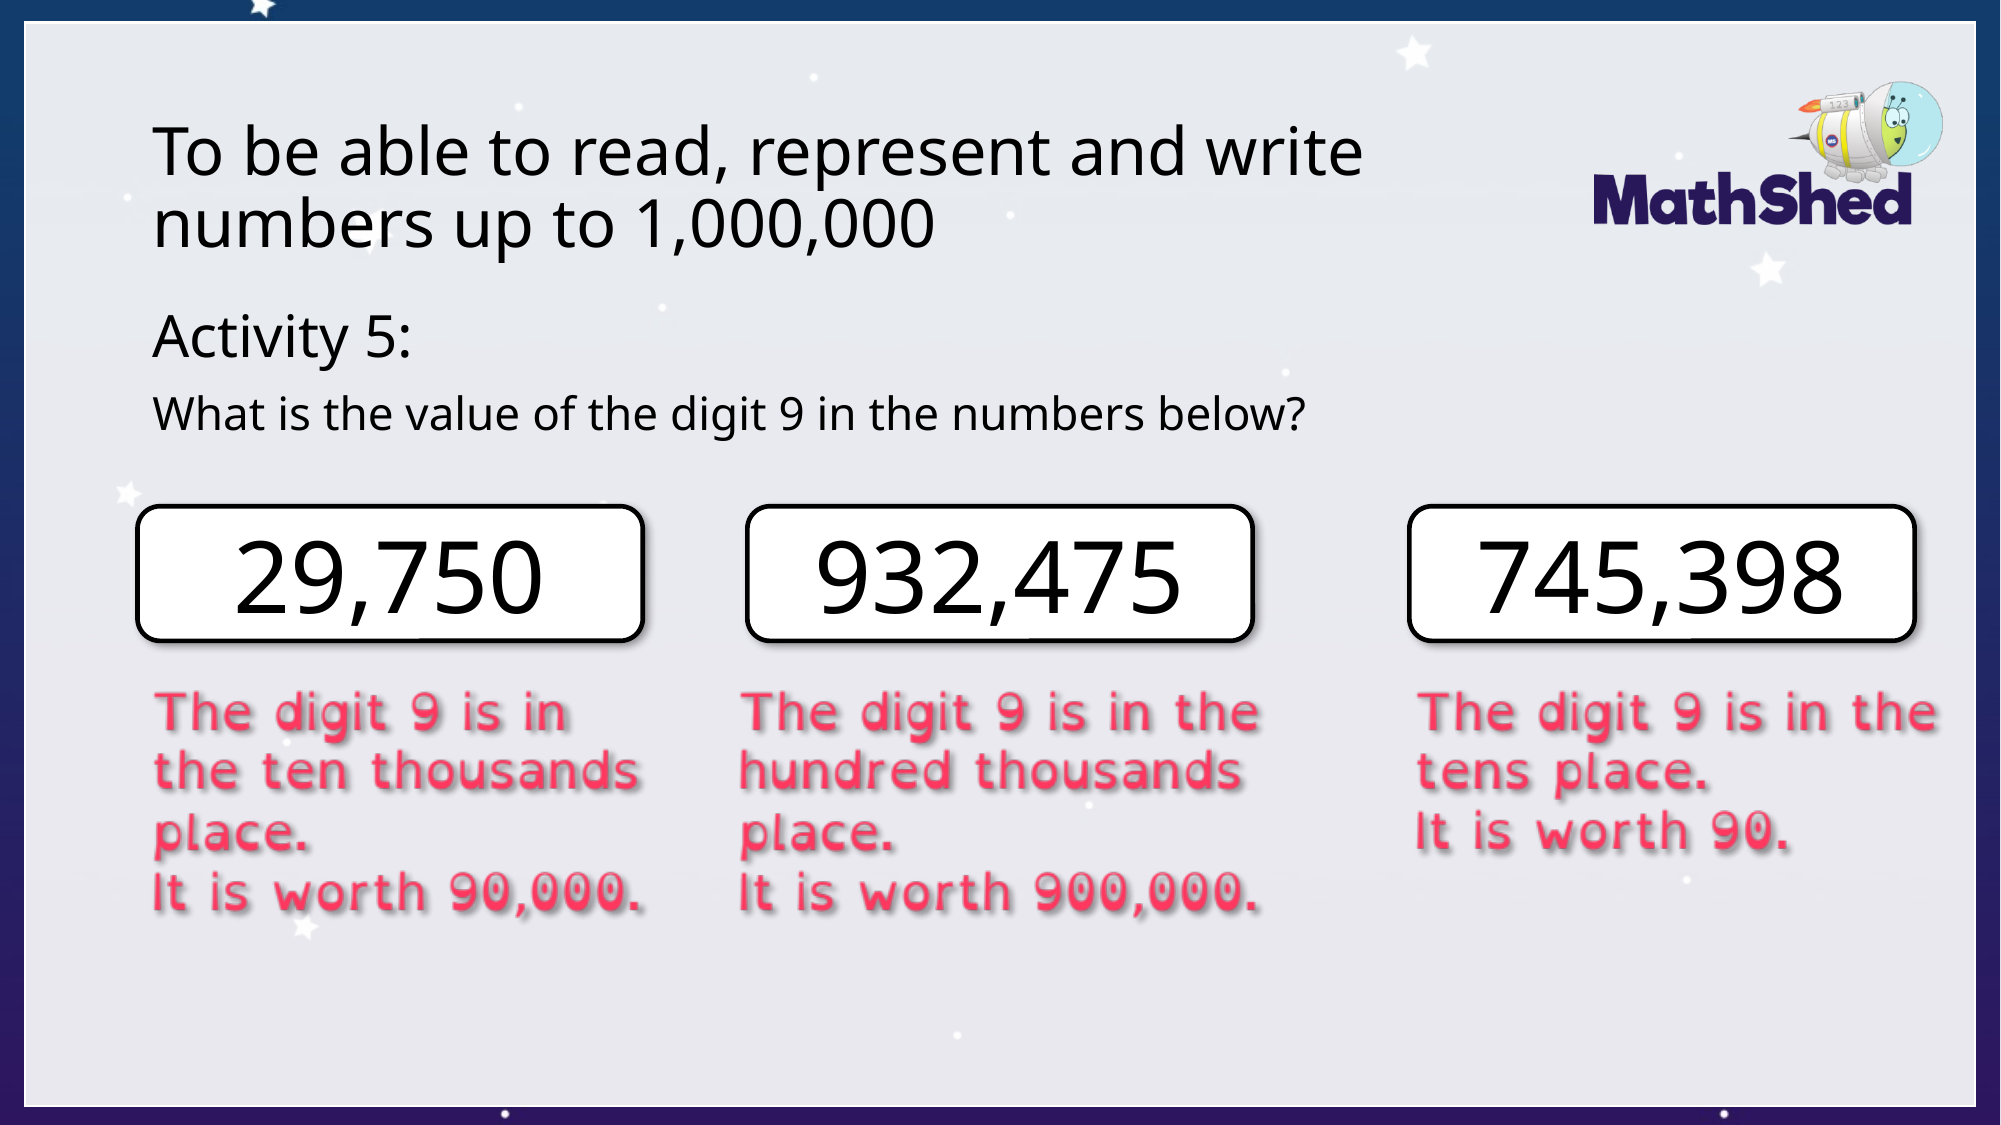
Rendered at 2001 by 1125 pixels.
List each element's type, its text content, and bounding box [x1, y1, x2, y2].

picture [0, 0, 2001, 1125]
text_box 745,398 [1408, 505, 1916, 642]
text_box 29,750 [136, 505, 644, 642]
text_box 932,475 [746, 505, 1254, 642]
title To be able to read, represent and write numbers up to 1,000,000 [137, 81, 1578, 299]
list Activity 5: What is the value of the digit 9 in the numbers below? [137, 299, 1863, 1014]
